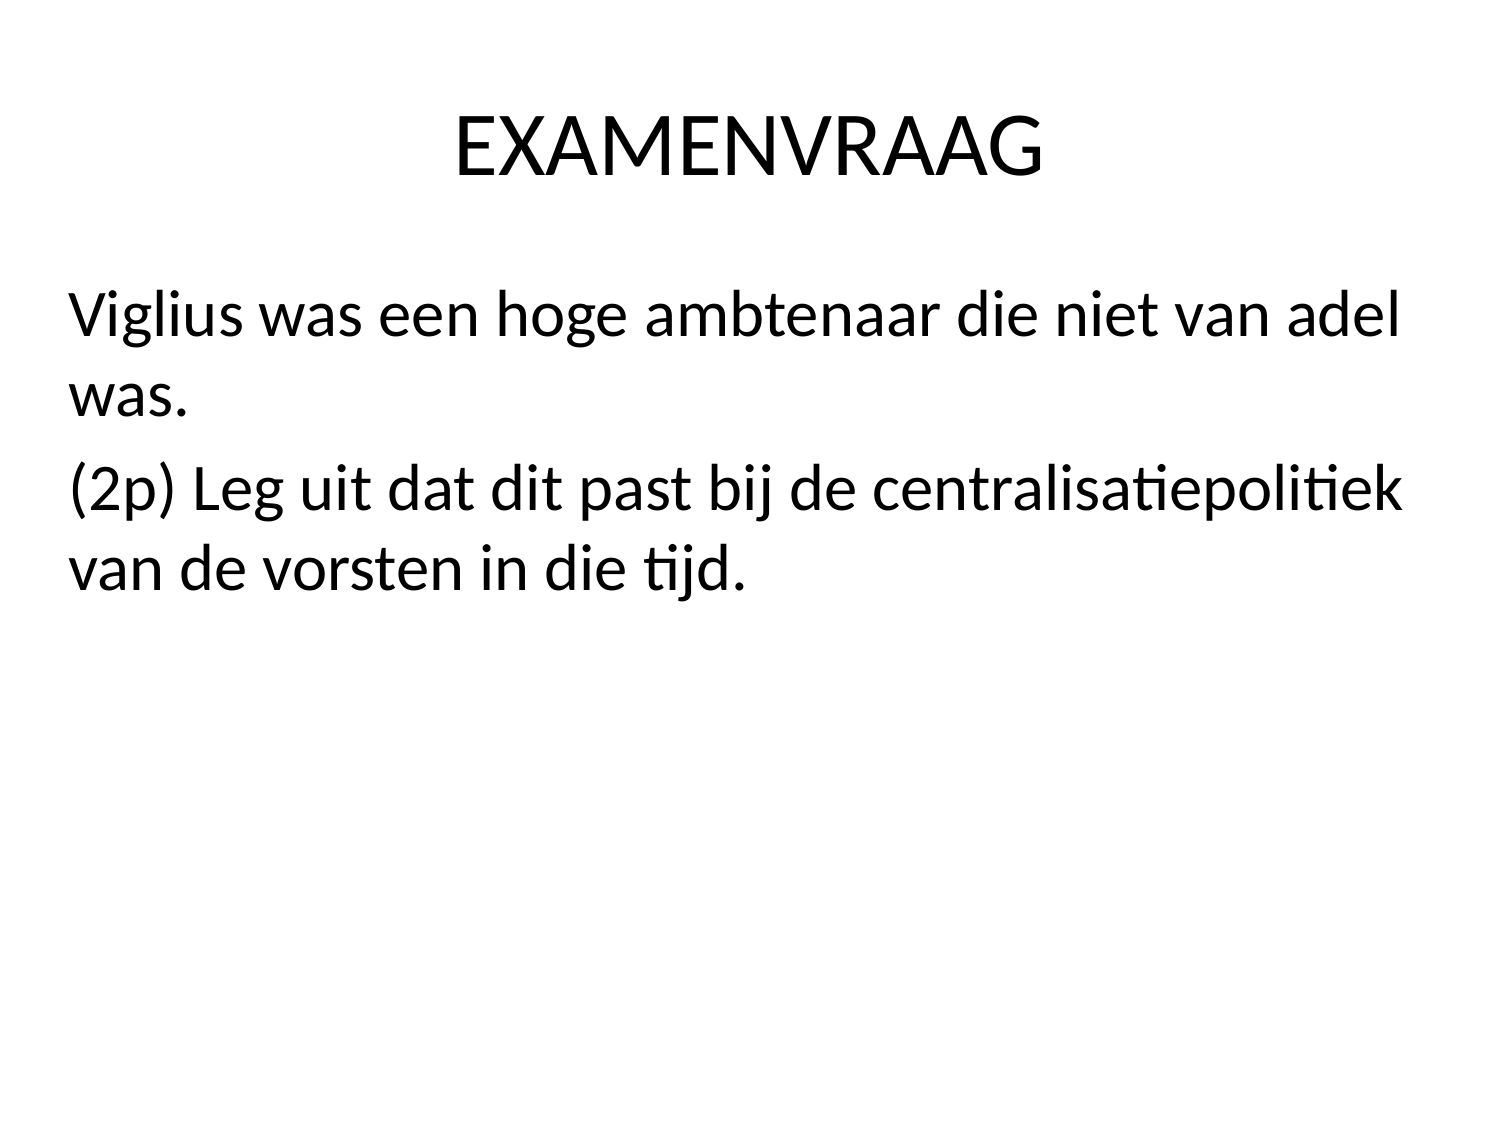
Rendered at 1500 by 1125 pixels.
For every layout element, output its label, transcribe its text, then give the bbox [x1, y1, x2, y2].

list Viglius was een hoge ambtenaar die niet van adel was. (2p) Leg uit dat dit past bij de centralisatiepolitiek van de vorsten in die tijd. [53, 262, 1425, 1005]
title EXAMENVRAAG [75, 45, 1425, 233]
